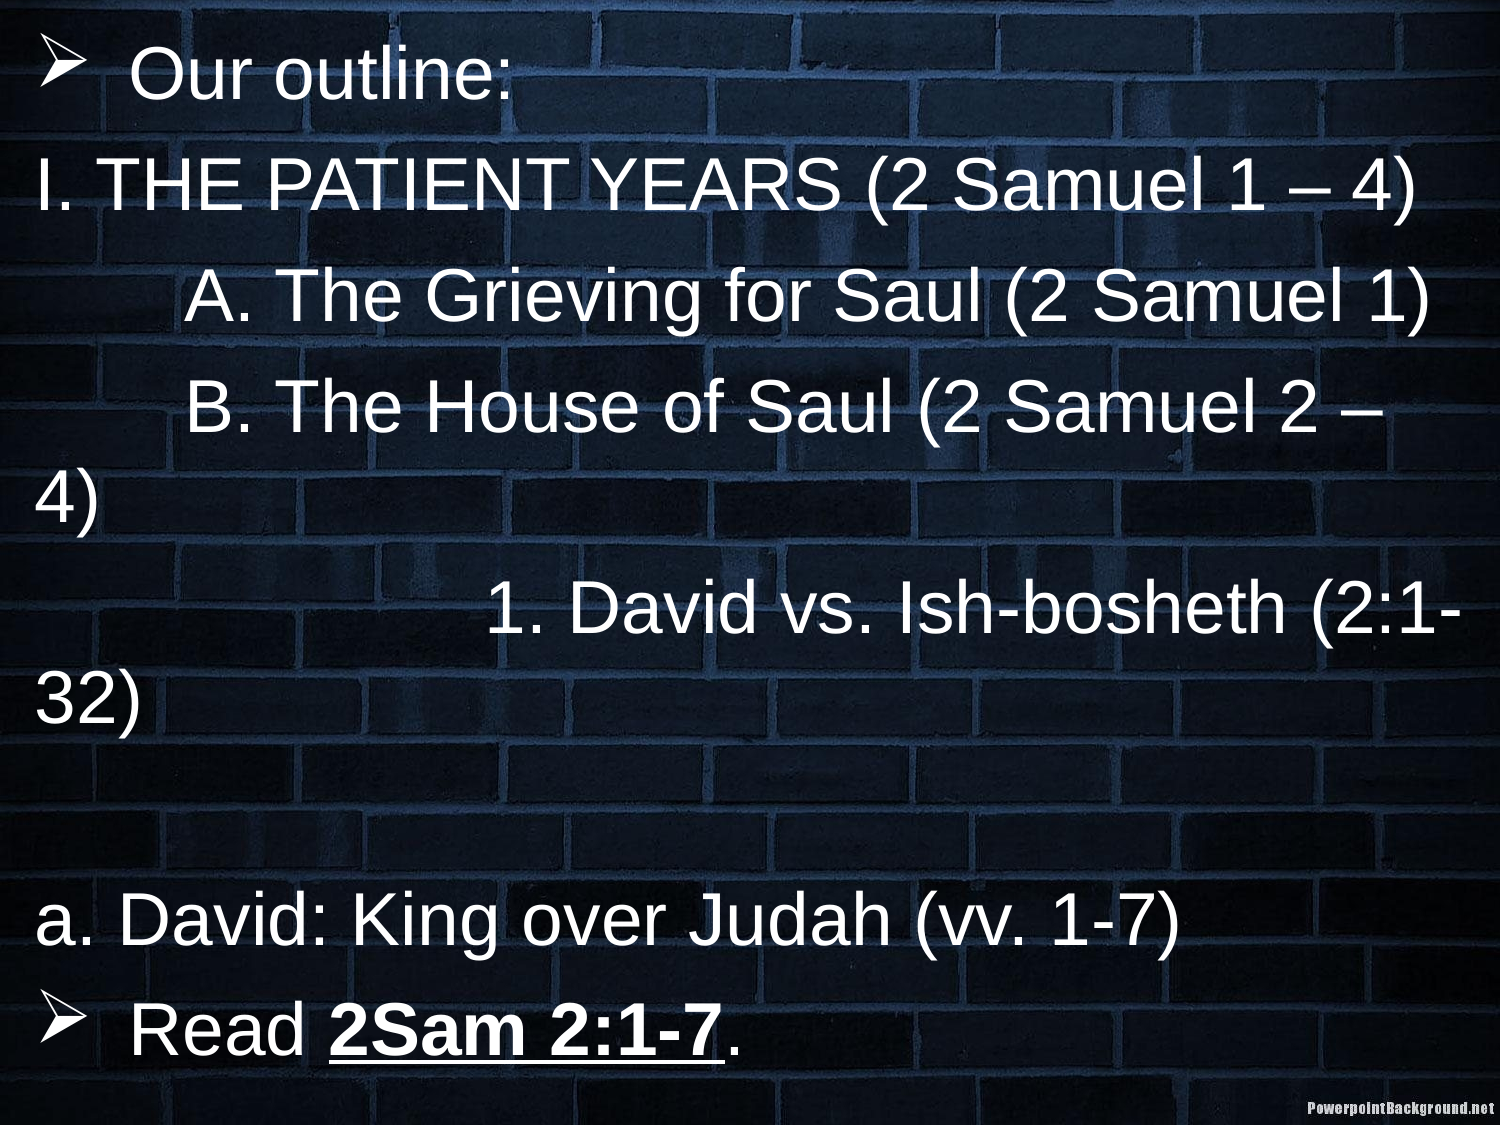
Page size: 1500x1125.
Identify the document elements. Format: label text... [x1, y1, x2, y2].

subtitle Our outline: I. THE PATIENT YEARS (2 Samuel 1 – 4) A. The Grieving for Saul (2 Samuel 1) B. The House of Saul (2 Samuel 2 – 4) 1. David vs. Ish-bosheth (2:1-32) a. David: King over Judah (vv. 1-7) Read 2Sam 2:1-7. [19, 17, 1483, 1107]
picture [0, 0, 1500, 1125]
